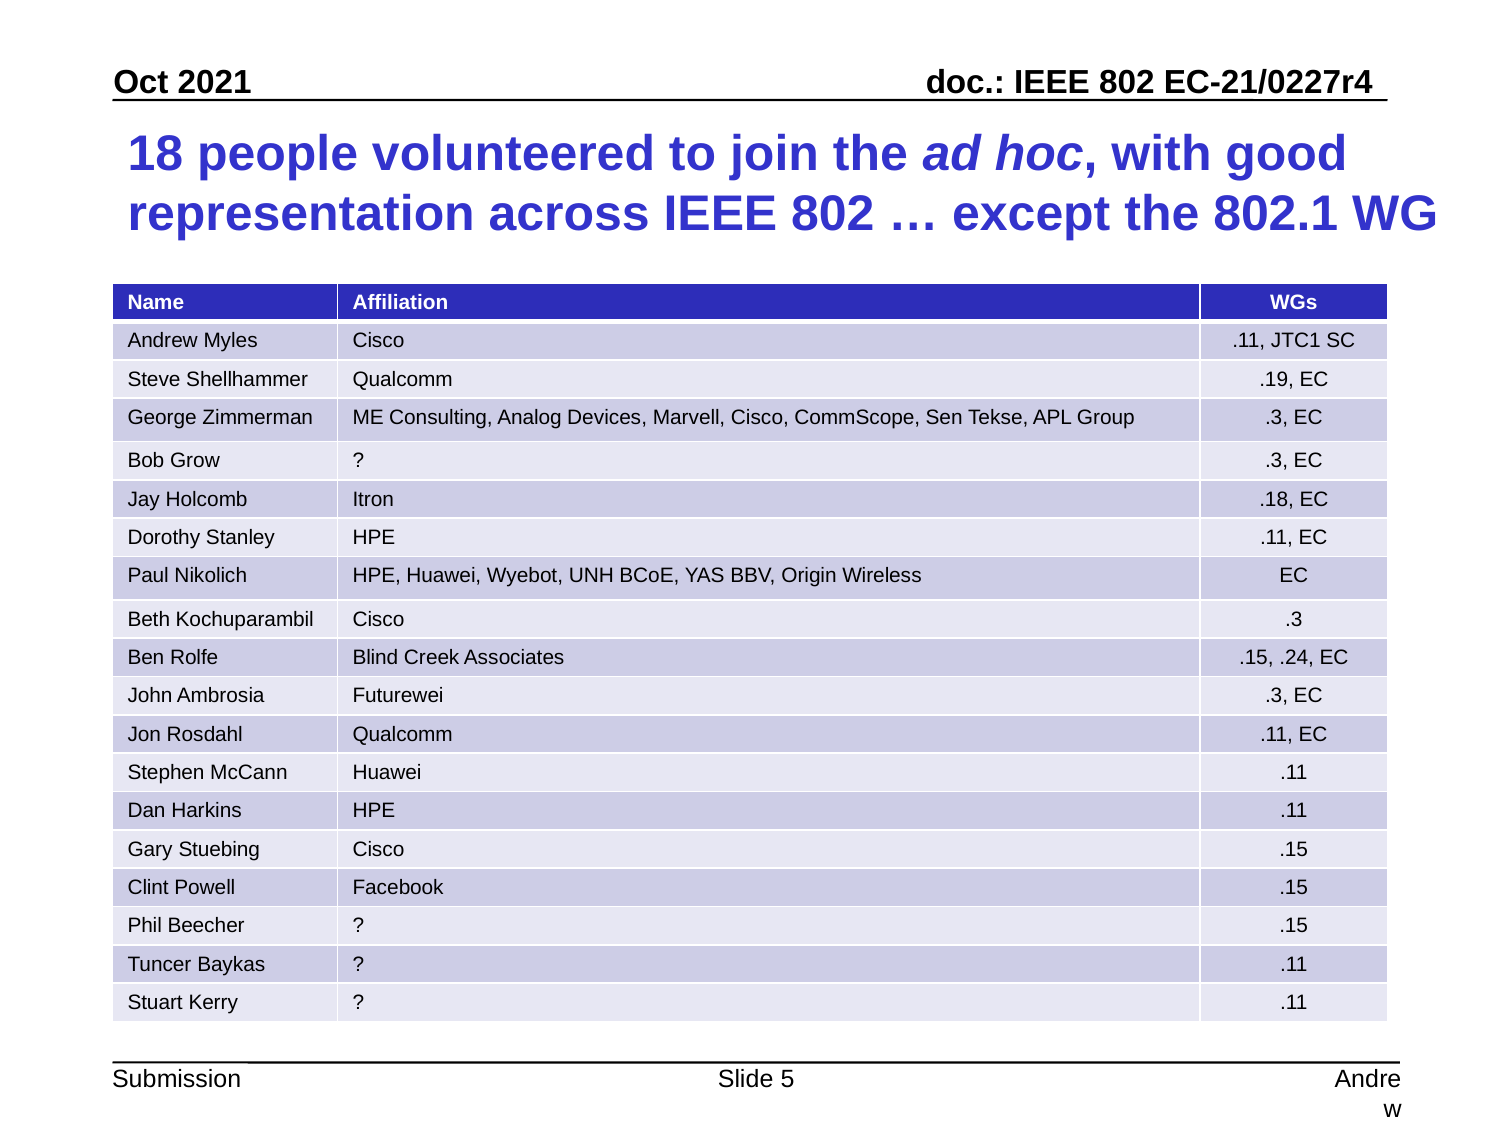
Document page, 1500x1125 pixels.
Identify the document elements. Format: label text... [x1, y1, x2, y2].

table_cell Stephen McCann [113, 754, 337, 791]
table_cell .15 [1201, 907, 1387, 944]
table_cell Cisco [338, 601, 1199, 637]
title 18 people volunteered to join the ad hoc, with good representation across IEEE 802 … except the 802.1 WG [112, 112, 1475, 288]
footer Andrew Myles, Cisco [1320, 1061, 1402, 1093]
table_cell ? [338, 442, 1199, 479]
table_cell Jon Rosdahl [113, 716, 337, 752]
table_cell .3 [1201, 601, 1387, 637]
table_header WGs [1201, 284, 1387, 319]
table_cell .11 [1201, 792, 1387, 829]
table_cell HPE [338, 792, 1199, 829]
table_cell Tuncer Baykas [113, 946, 337, 982]
table_cell Itron [338, 481, 1199, 517]
table_cell HPE, Huawei, Wyebot, UNH BCoE, YAS BBV, Origin Wireless [338, 557, 1199, 599]
table_cell EC [1201, 557, 1387, 599]
table_header Affiliation [338, 284, 1199, 319]
table_cell ? [338, 946, 1199, 982]
table_cell .11 [1201, 984, 1387, 1021]
table_cell .15 [1201, 831, 1387, 867]
table_cell .11, EC [1201, 519, 1387, 556]
table_cell .15 [1201, 869, 1387, 906]
table_cell John Ambrosia [113, 677, 337, 714]
table_cell ? [338, 907, 1199, 944]
table_cell Beth Kochuparambil [113, 601, 337, 637]
table_cell Gary Stuebing [113, 831, 337, 867]
table_cell .11 [1201, 754, 1387, 791]
table_cell Facebook [338, 869, 1199, 906]
table_cell Jay Holcomb [113, 481, 337, 517]
table_cell .15, .24, EC [1201, 639, 1387, 676]
table_cell Cisco [338, 324, 1199, 359]
table_cell HPE [338, 519, 1199, 556]
table_cell Ben Rolfe [113, 639, 337, 676]
table_header Name [113, 284, 337, 319]
table_cell .11 [1201, 946, 1387, 982]
table_cell .18, EC [1201, 481, 1387, 517]
table_cell Andrew Myles [113, 324, 337, 359]
table_cell .11, EC [1201, 716, 1387, 752]
table_cell Bob Grow [113, 442, 337, 479]
table_cell Qualcomm [338, 361, 1199, 397]
table_cell Dan Harkins [113, 792, 337, 829]
table_cell .19, EC [1201, 361, 1387, 397]
table_cell Futurewei [338, 677, 1199, 714]
table_cell George Zimmerman [113, 399, 337, 441]
table_cell Dorothy Stanley [113, 519, 337, 556]
table_cell Steve Shellhammer [113, 361, 337, 397]
table_cell .11, JTC1 SC [1201, 324, 1387, 359]
table_cell ME Consulting, Analog Devices, Marvell, Cisco, CommScope, Sen Tekse, APL Group [338, 399, 1199, 441]
table_cell Blind Creek Associates [338, 639, 1199, 676]
table_cell .3, EC [1201, 677, 1387, 714]
table_cell Clint Powell [113, 869, 337, 906]
table_cell Stuart Kerry [113, 984, 337, 1021]
table_cell Qualcomm [338, 716, 1199, 752]
table_cell Cisco [338, 831, 1199, 867]
table_cell .3, EC [1201, 399, 1387, 441]
table_cell Paul Nikolich [113, 557, 337, 599]
slide_number Slide 5 [709, 1061, 803, 1093]
table_cell Huawei [338, 754, 1199, 791]
table_cell Phil Beecher [113, 907, 337, 944]
table_cell ? [338, 984, 1199, 1021]
table_cell .3, EC [1201, 442, 1387, 479]
